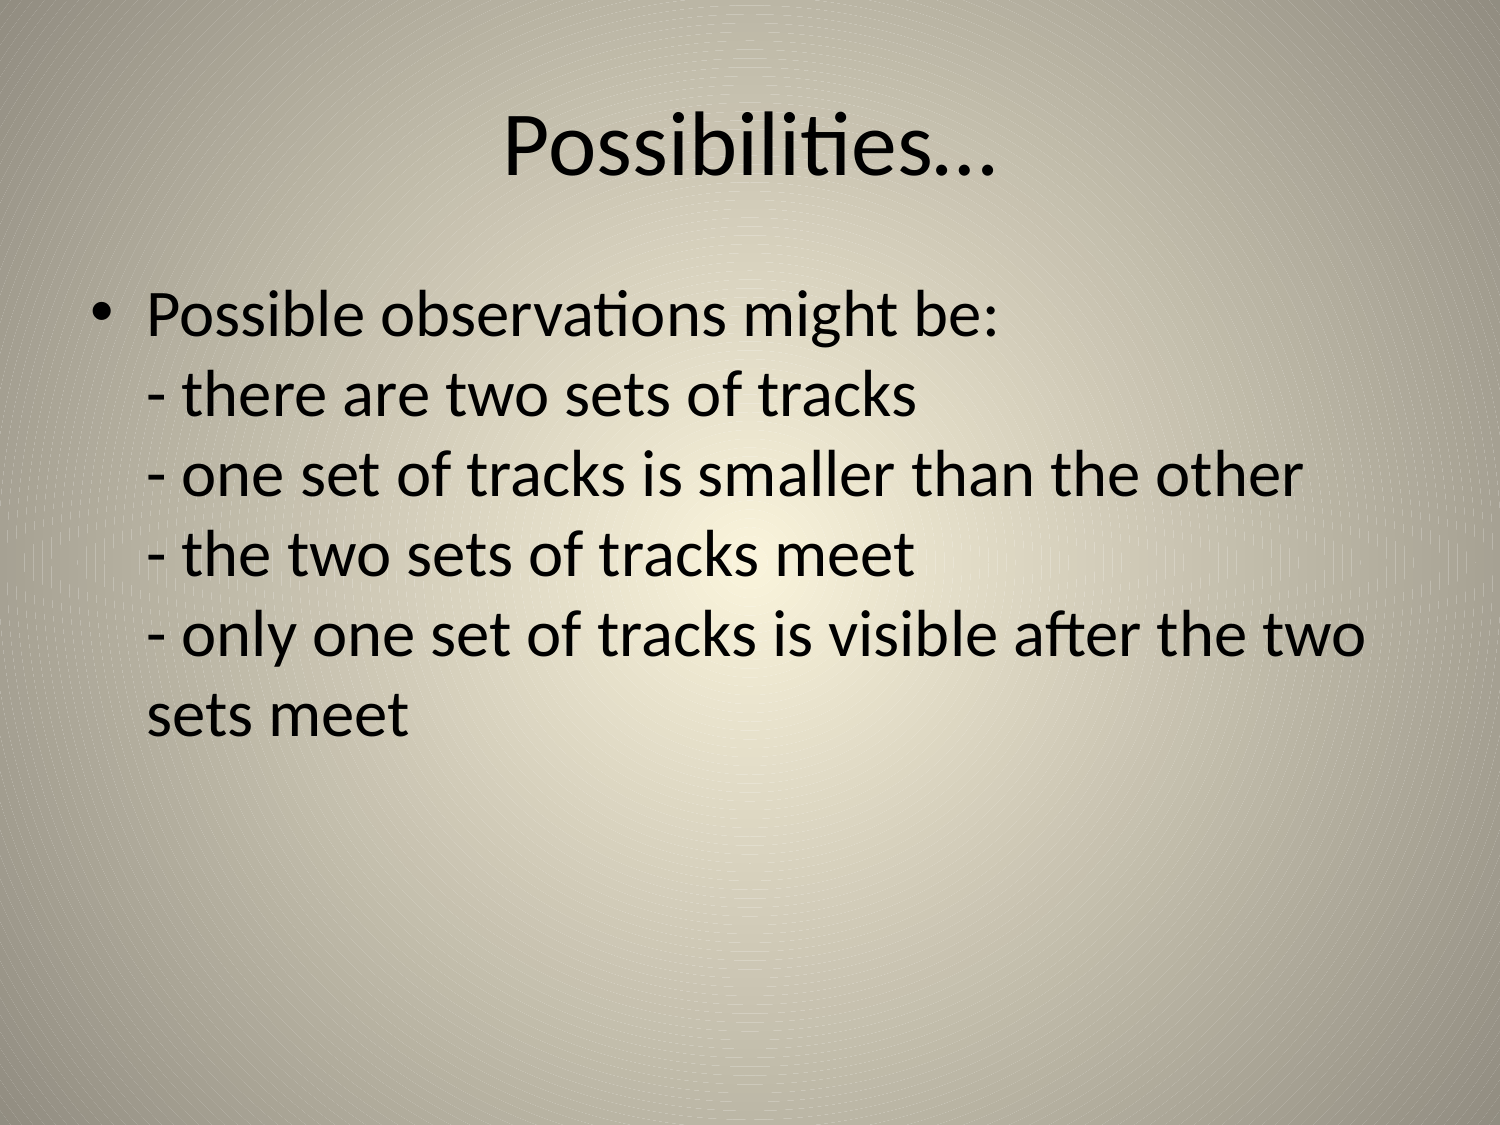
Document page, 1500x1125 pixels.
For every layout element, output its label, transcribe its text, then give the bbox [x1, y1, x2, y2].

title Possibilities… [75, 45, 1425, 233]
list Possible observations might be: - there are two sets of tracks - one set of tracks is smaller than the other - the two sets of tracks meet - only one set of tracks is visible after the two sets meet [75, 262, 1425, 1005]
